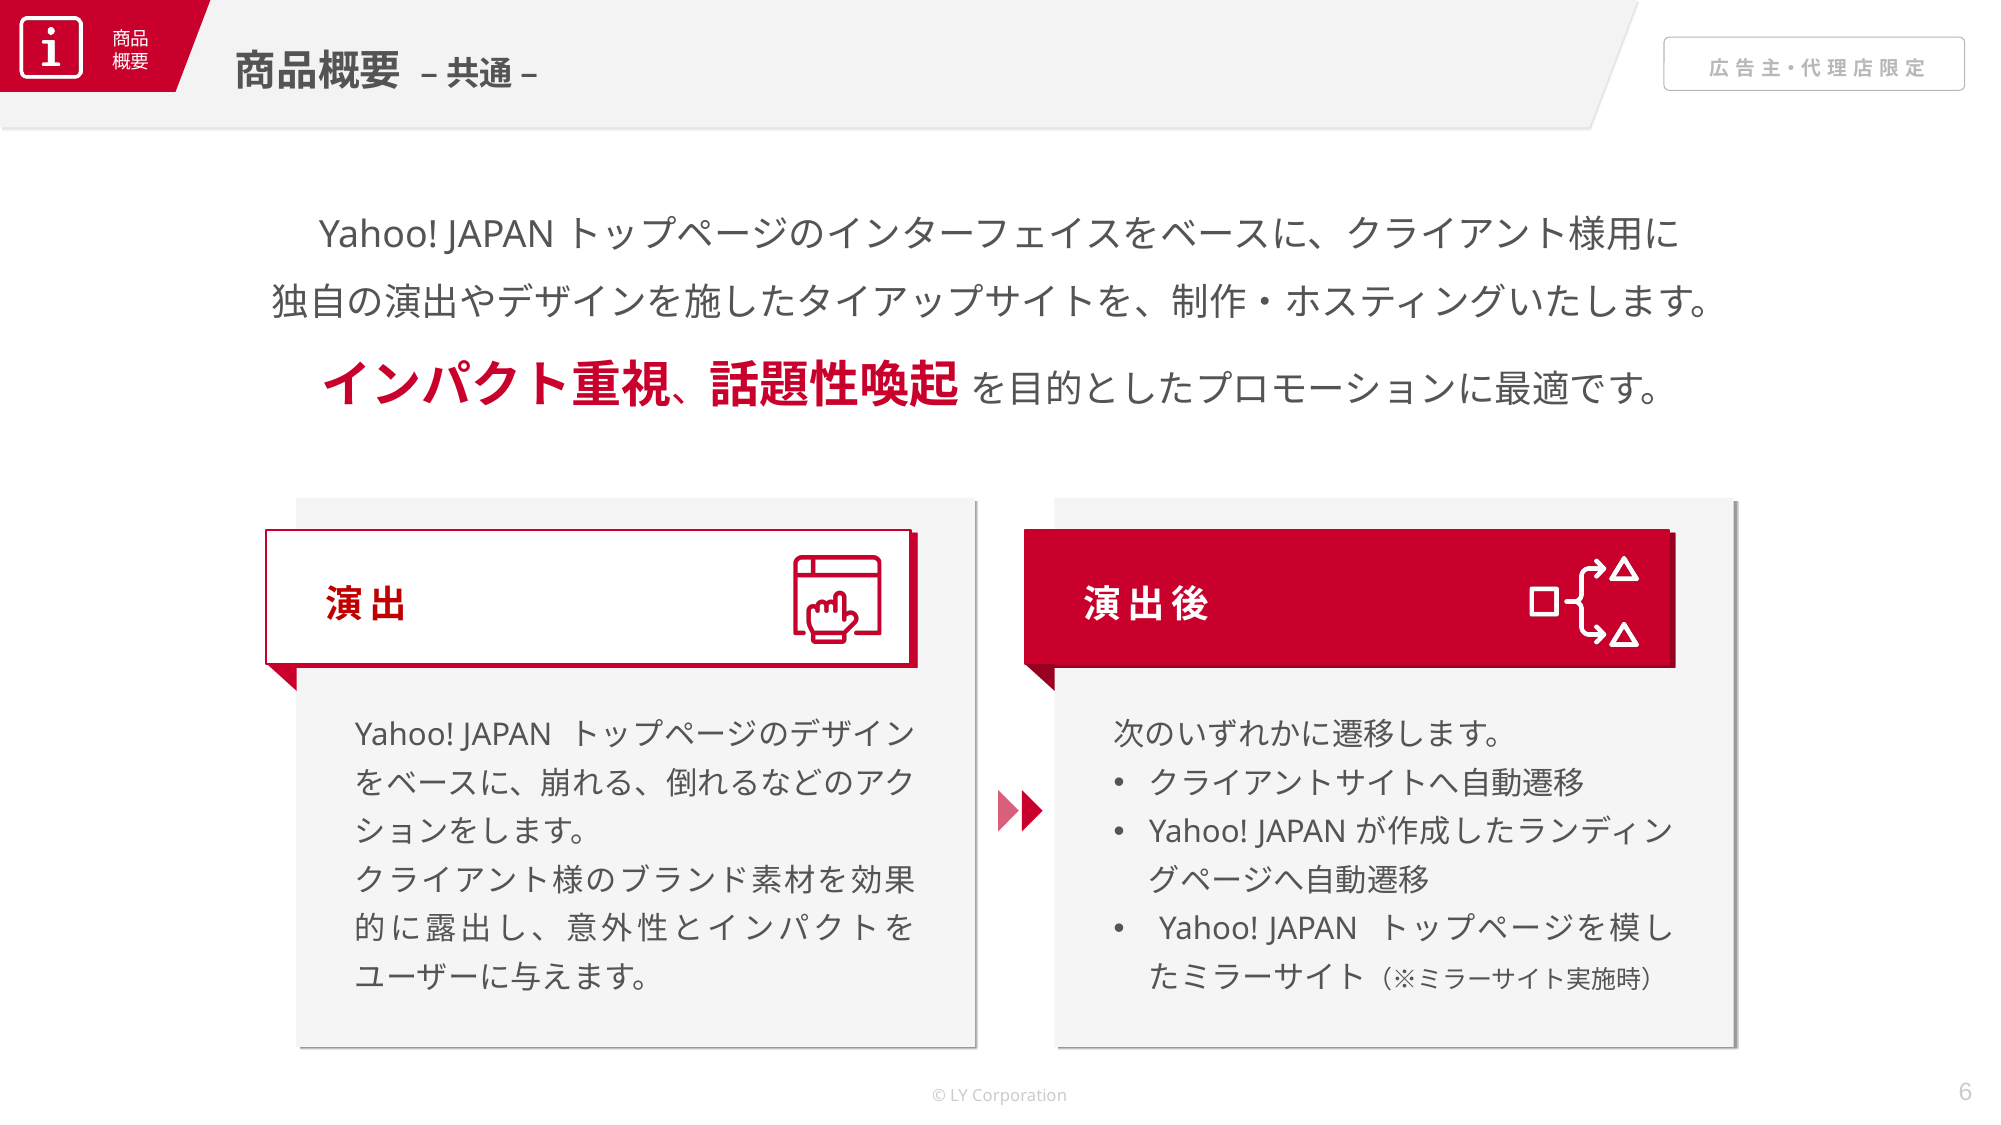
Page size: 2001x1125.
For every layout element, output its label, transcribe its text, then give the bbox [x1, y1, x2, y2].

text_box Yahoo! JAPAN トップページのデザインをベースに、崩れる、倒れるなどのアクションをします。 クライアント様のブランド素材を効果的に露出し、意外性とインパクトをユーザーに与えます。 [294, 496, 977, 1049]
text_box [983, 795, 1037, 826]
picture [1529, 556, 1640, 647]
picture [8, 4, 92, 87]
list 商品 概要 [98, 12, 170, 81]
list 商品概要 – 共通 – [234, 41, 1570, 97]
text_box [1022, 661, 1057, 693]
text_box 演出後 [1024, 530, 1669, 664]
text_box 次のいずれかに遷移します。 クライアントサイトへ自動遷移 Yahoo! JAPANが作成したランディングページへ自動遷移 Yahoo! JAPAN トップページを模したミラーサイト（※ミラーサイト実施時） [1052, 496, 1736, 1049]
text_box 演出 [266, 530, 911, 664]
text_box Yahoo! JAPANトップページのインターフェイスをベースに、クライアント様用に 独自の演出やデザインを施したタイアップサイトを、制作・ホスティングいたします。 インパクト重視、話題性喚起 を目的としたプロモーションに最適です。 [78, 187, 1922, 413]
picture [793, 554, 882, 644]
text_box [264, 661, 299, 693]
